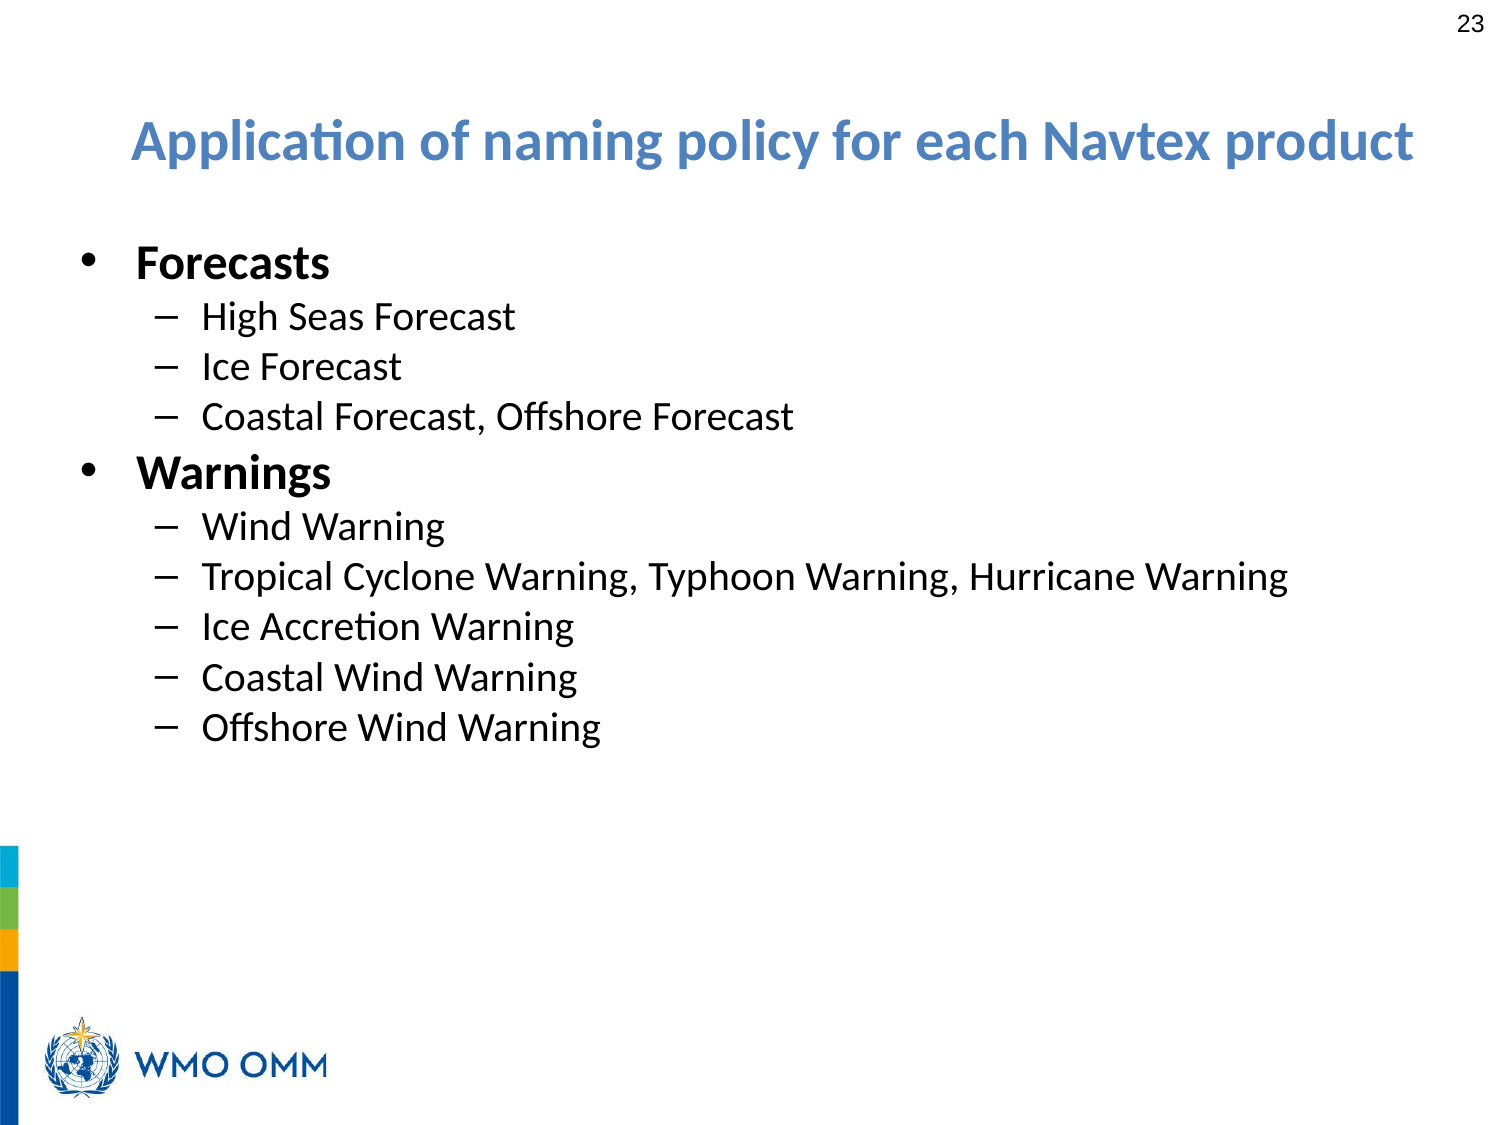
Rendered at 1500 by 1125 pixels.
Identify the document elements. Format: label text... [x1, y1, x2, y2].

title Application of naming policy for each Navtex product [116, 43, 1448, 231]
list Forecasts High Seas Forecast Ice Forecast Coastal Forecast, Offshore Forecast Warnings Wind Warning Tropical Cyclone Warning, Typhoon Warning, Hurricane Warning Ice Accretion Warning Coastal Wind Warning Offshore Wind Warning [64, 221, 1477, 1047]
picture [0, 845, 327, 1125]
text_box ‹#› [1435, 0, 1500, 43]
